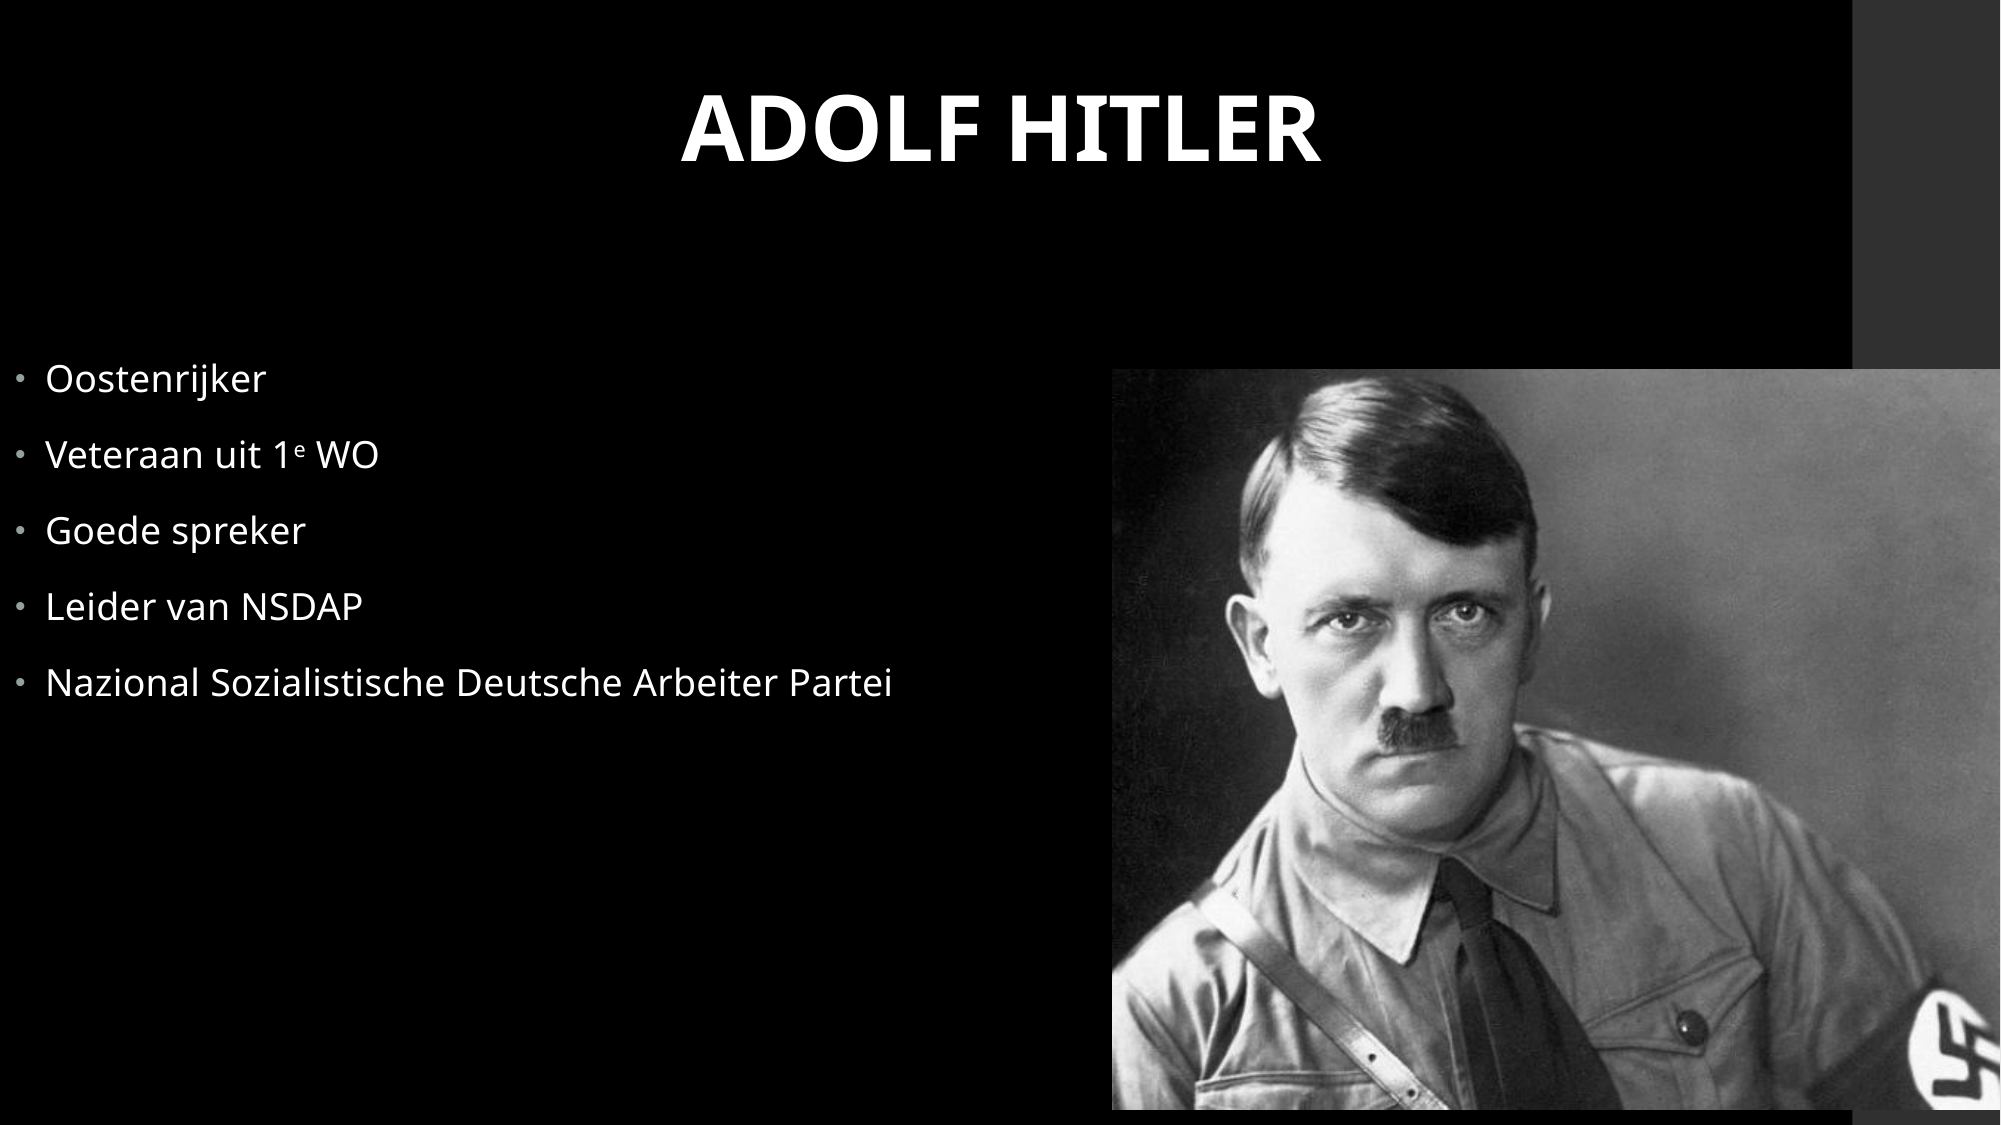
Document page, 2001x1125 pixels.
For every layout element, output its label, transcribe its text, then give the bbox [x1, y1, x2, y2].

picture [1111, 369, 2000, 1110]
list Oostenrijker Veteraan uit 1e WO Goede spreker Leider van NSDAP Nazional Sozialistische Deutsche Arbeiter Partei [0, 350, 1600, 1065]
title ADOLF HITLER [206, 0, 1797, 189]
